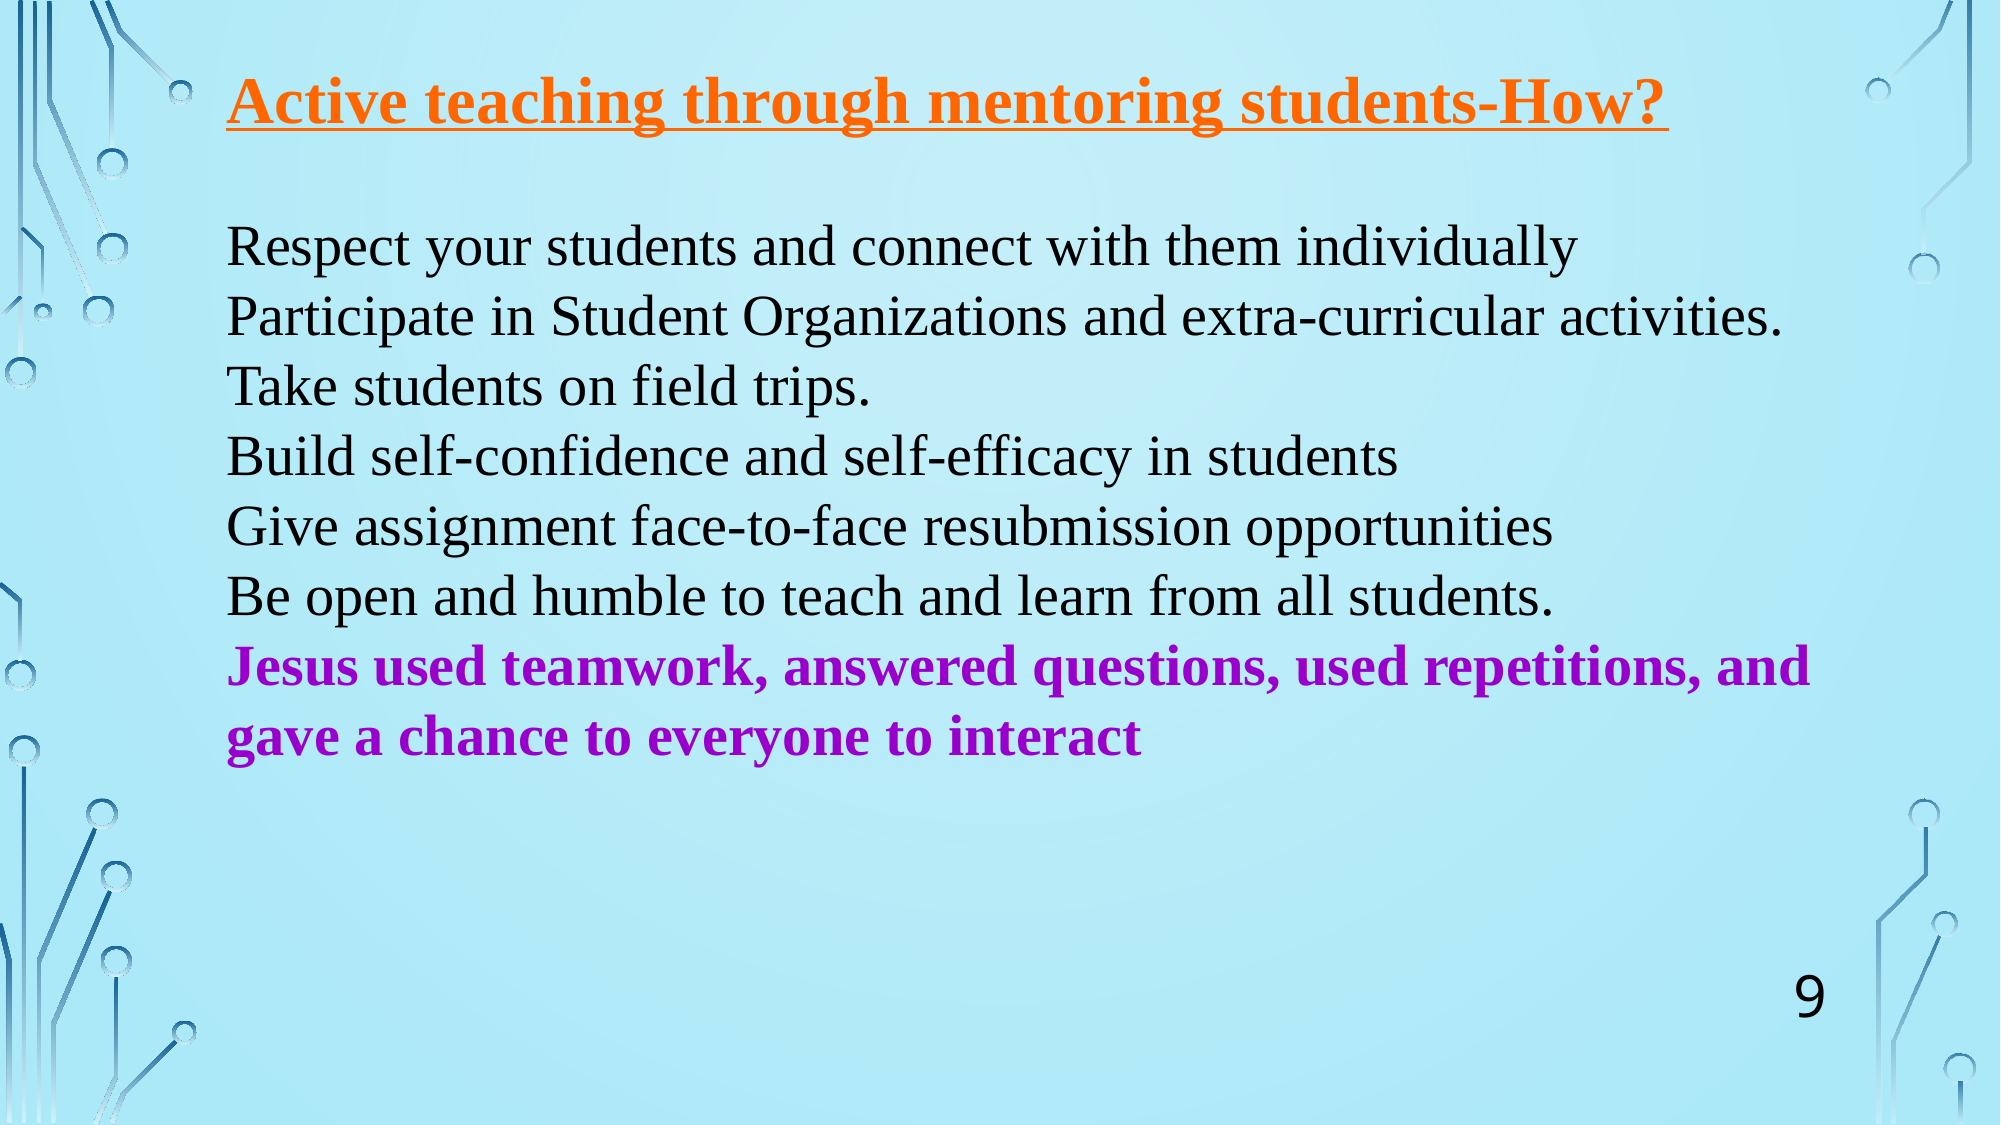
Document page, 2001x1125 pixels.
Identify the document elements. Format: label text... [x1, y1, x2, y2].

text_box Active teaching through mentoring students-How? Respect your students and connect with them individually Participate in Student Organizations and extra-curricular activities. Take students on field trips. Build self-confidence and self-efficacy in students Give assignment face-to-face resubmission opportunities Be open and humble to teach and learn from all students. Jesus used teamwork, answered questions, used repetitions, and gave a chance to everyone to interact [211, 49, 1929, 845]
text_box 9 [1778, 951, 1895, 1037]
